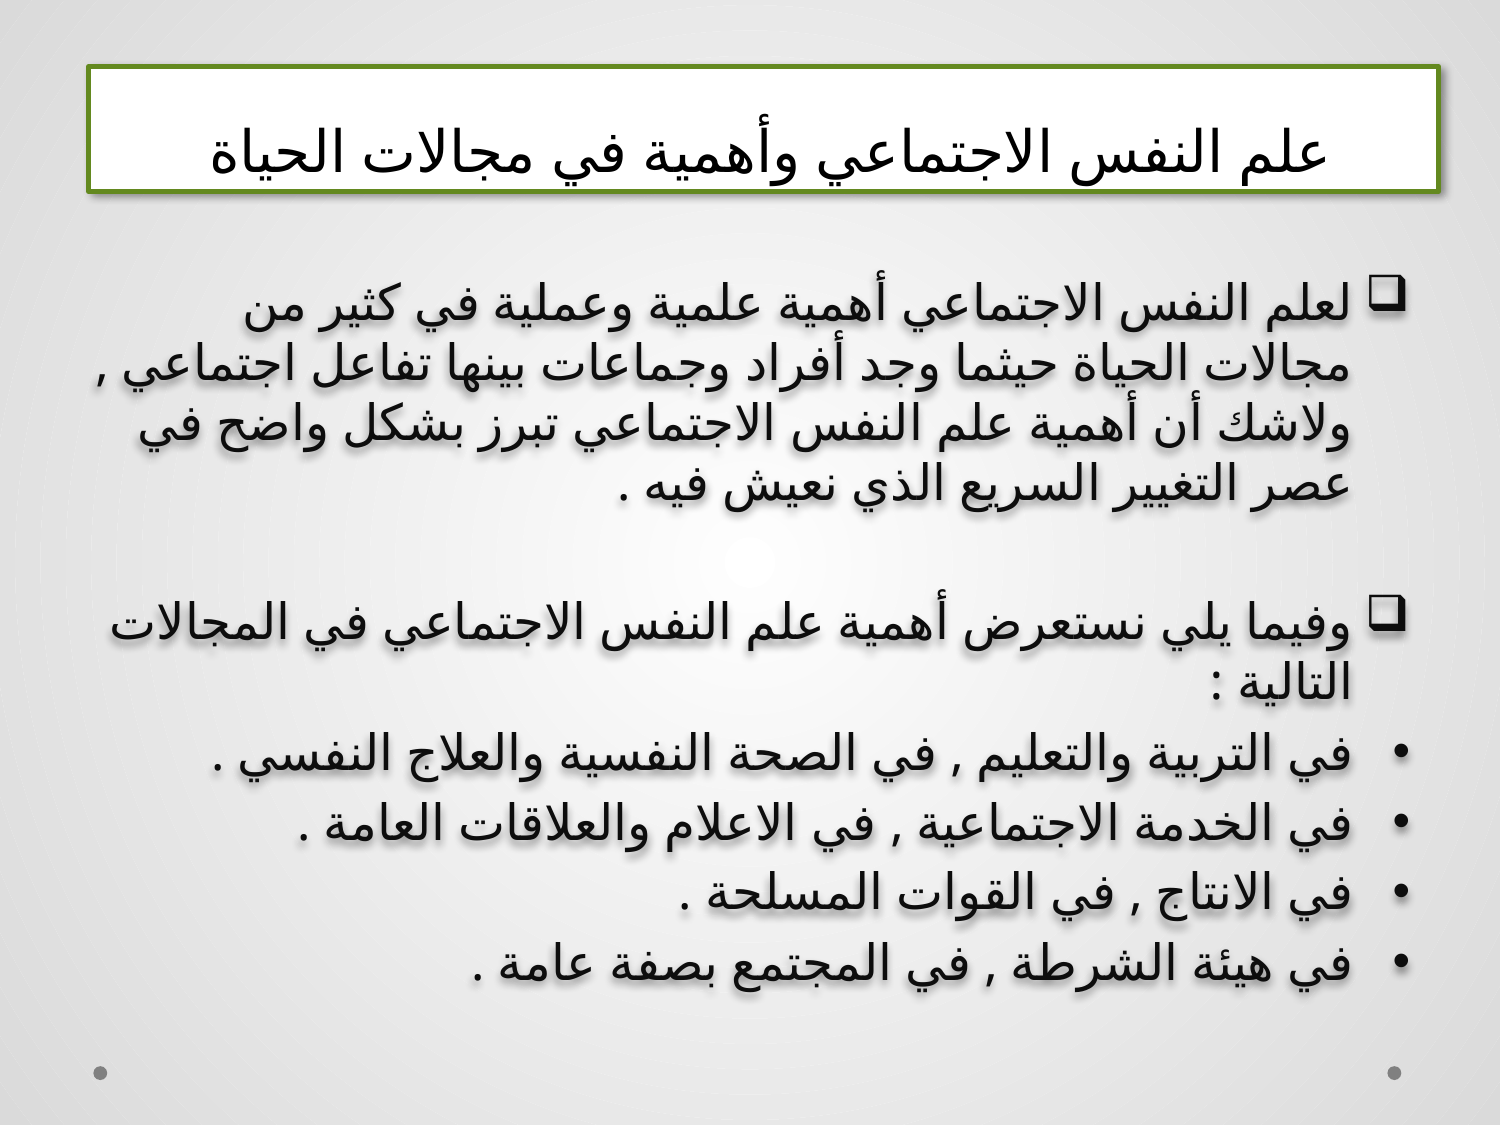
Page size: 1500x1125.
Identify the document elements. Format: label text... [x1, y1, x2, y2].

list لعلم النفس الاجتماعي أهمية علمية وعملية في كثير من مجالات الحياة حيثما وجد أفراد وجماعات بينها تفاعل اجتماعي , ولاشك أن أهمية علم النفس الاجتماعي تبرز بشكل واضح في عصر التغيير السريع الذي نعيش فيه . وفيما يلي نستعرض أهمية علم النفس الاجتماعي في المجالات التالية : في التربية والتعليم , في الصحة النفسية والعلاج النفسي . في الخدمة الاجتماعية , في الاعلام والعلاقات العامة . في الانتاج , في القوات المسلحة . في هيئة الشرطة , في المجتمع بصفة عامة . [75, 262, 1425, 1005]
title علم النفس الاجتماعي وأهمية في مجالات الحياة [86, 64, 1441, 194]
